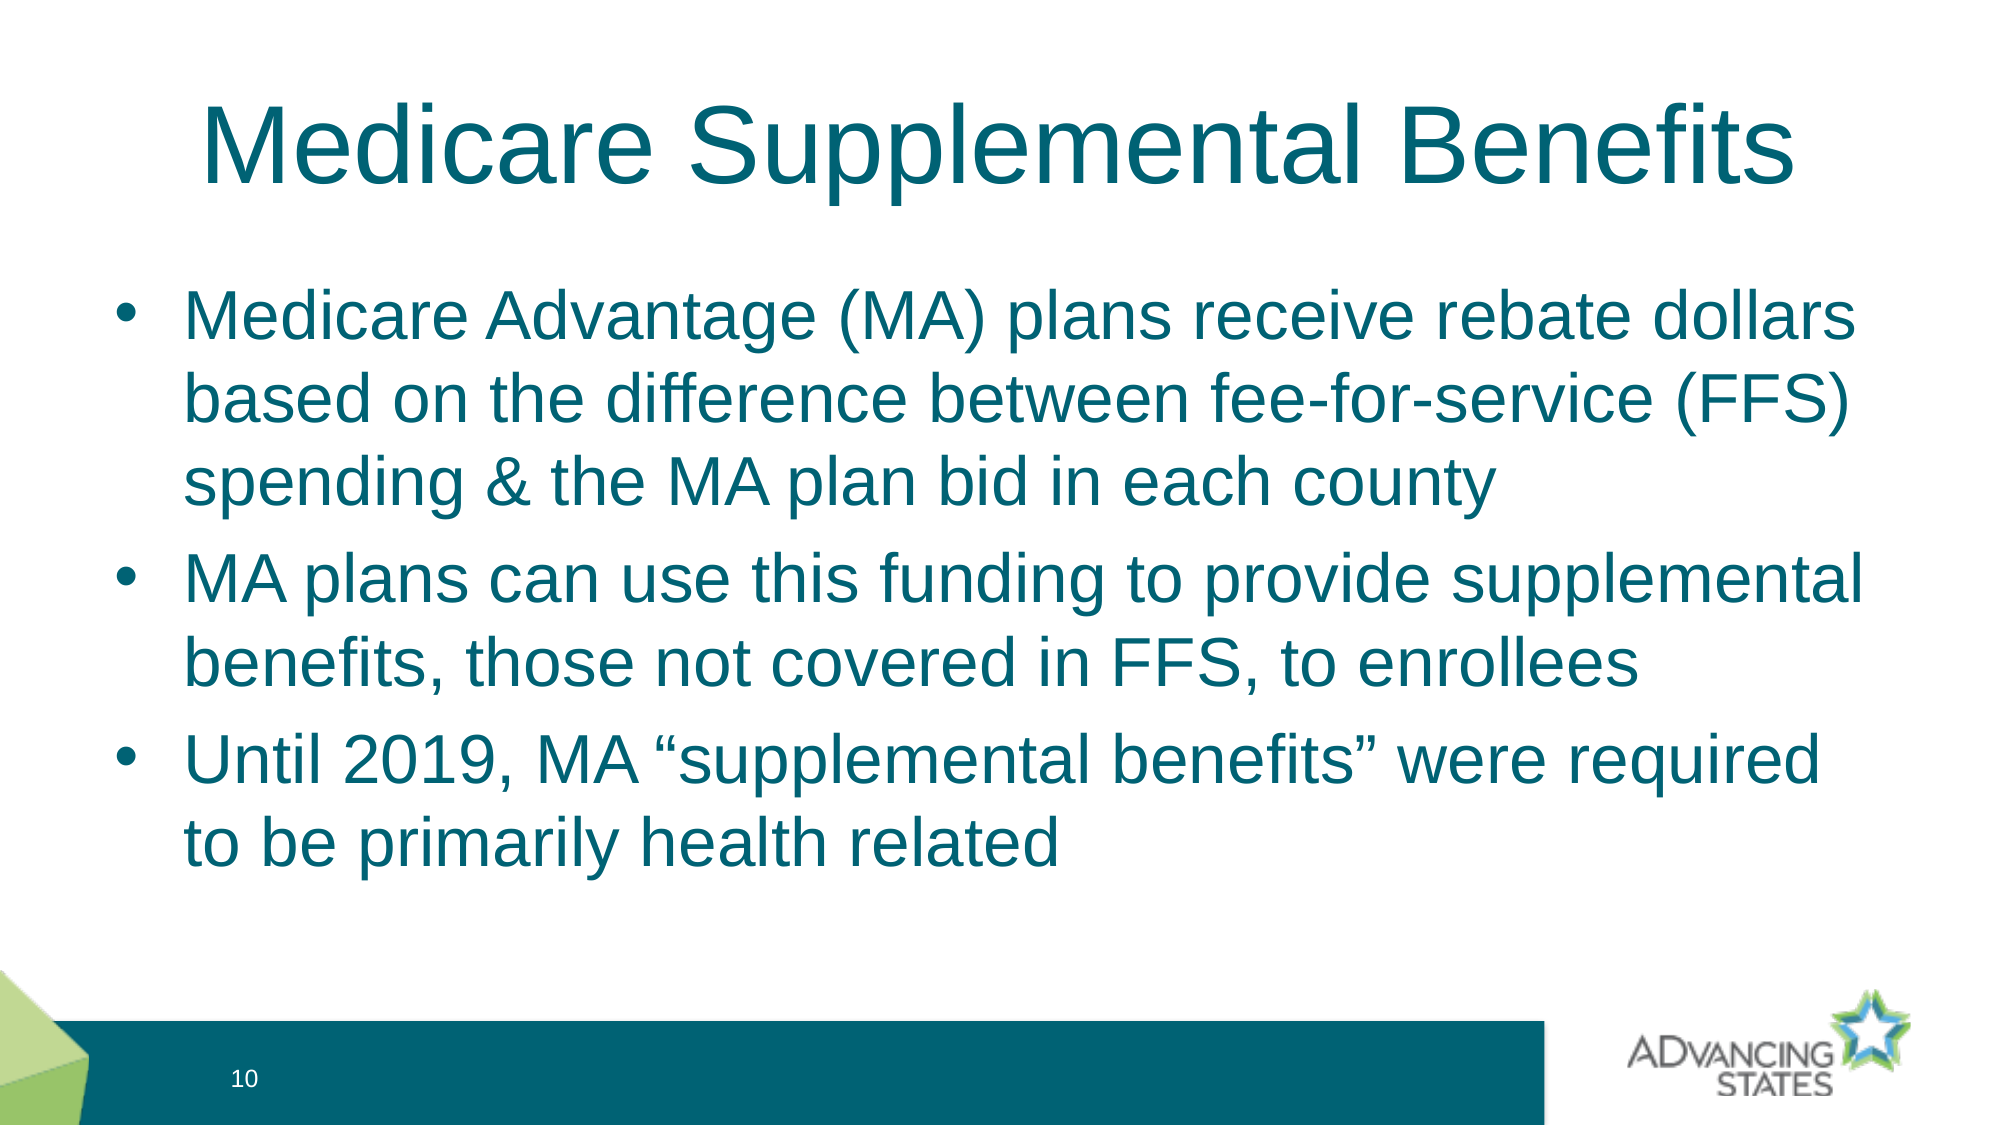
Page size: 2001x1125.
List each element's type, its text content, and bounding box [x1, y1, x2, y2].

slide_number 10 [215, 1047, 683, 1108]
title Medicare Supplemental Benefits [99, 45, 1900, 233]
list Medicare Advantage (MA) plans receive rebate dollars based on the difference between fee-for-service (FFS) spending & the MA plan bid in each county MA plans can use this funding to provide supplemental benefits, those not covered in FFS, to enrollees Until 2019, MA “supplemental benefits” were required to be primarily health related [99, 262, 1900, 1005]
